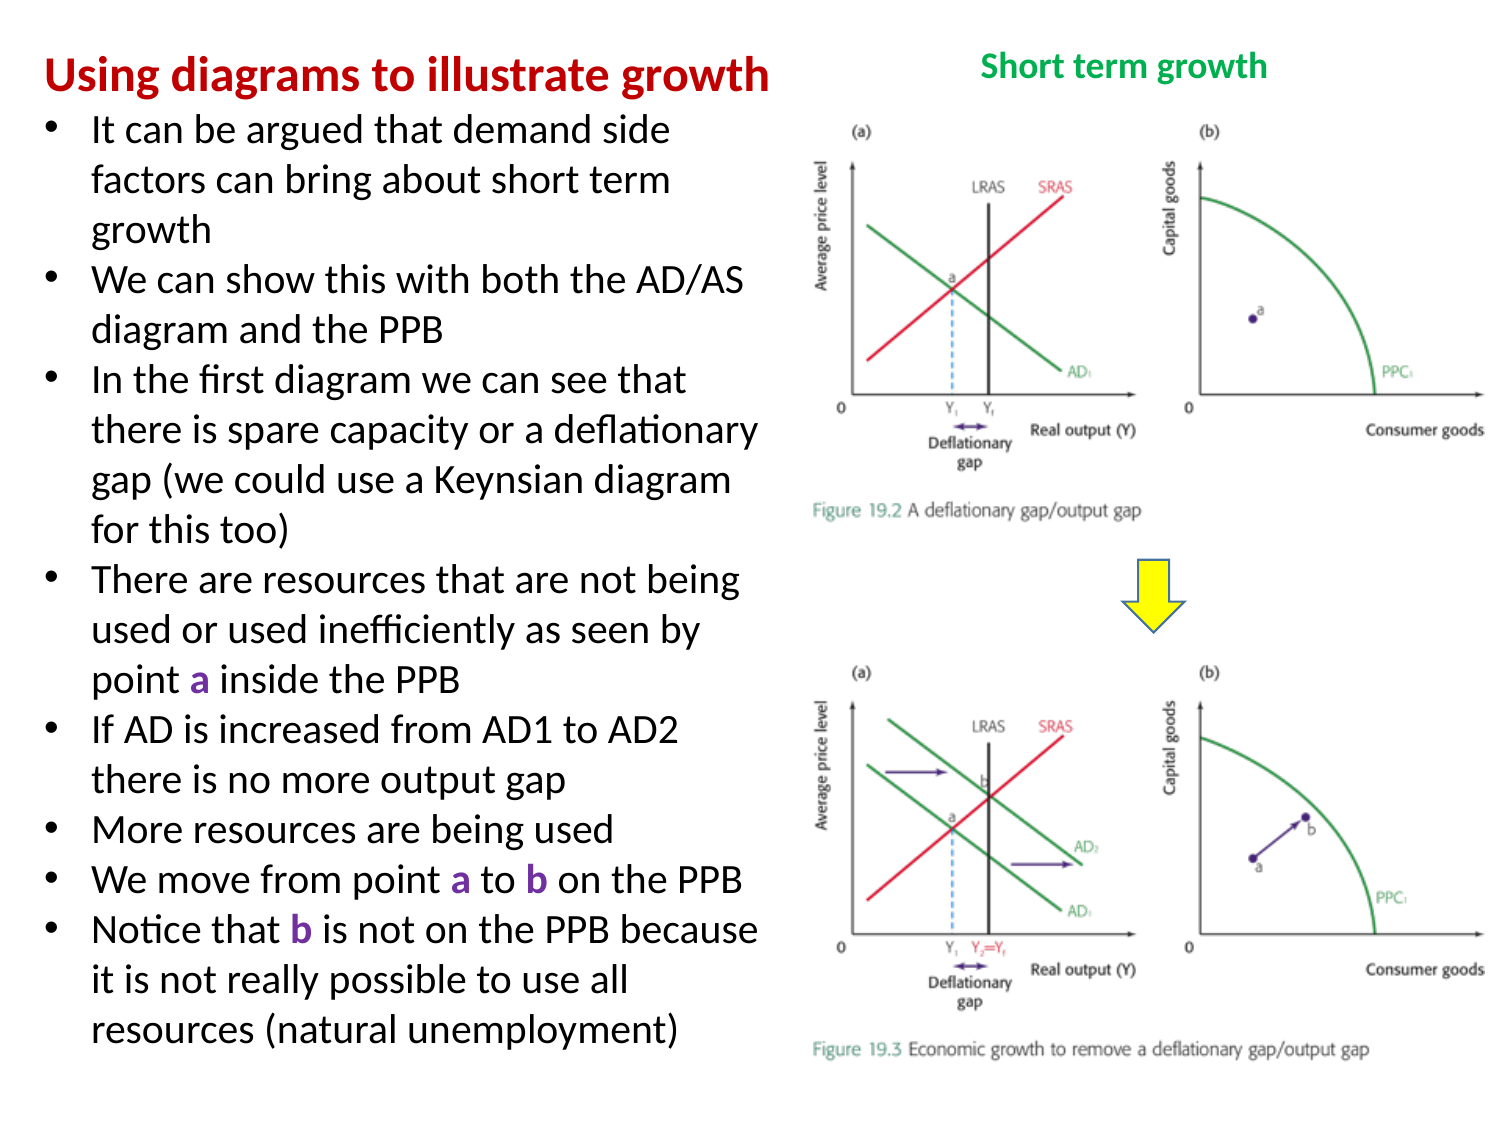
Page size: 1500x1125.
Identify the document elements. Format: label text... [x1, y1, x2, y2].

text_box [1120, 558, 1188, 634]
picture [809, 123, 1485, 538]
picture [809, 664, 1485, 1076]
text_box Using diagrams to illustrate growth It can be argued that demand side factors can bring about short term growth We can show this with both the AD/AS diagram and the PPB In the first diagram we can see that there is spare capacity or a deflationary gap (we could use a Keynsian diagram for this too) There are resources that are not being used or used inefficiently as seen by point a inside the PPB If AD is increased from AD1 to AD2 there is no more output gap More resources are being used We move from point a to b on the PPB Notice that b is not on the PPB because it is not really possible to use all resources (natural unemployment) [29, 34, 790, 1060]
text_box Short term growth [965, 33, 1380, 94]
